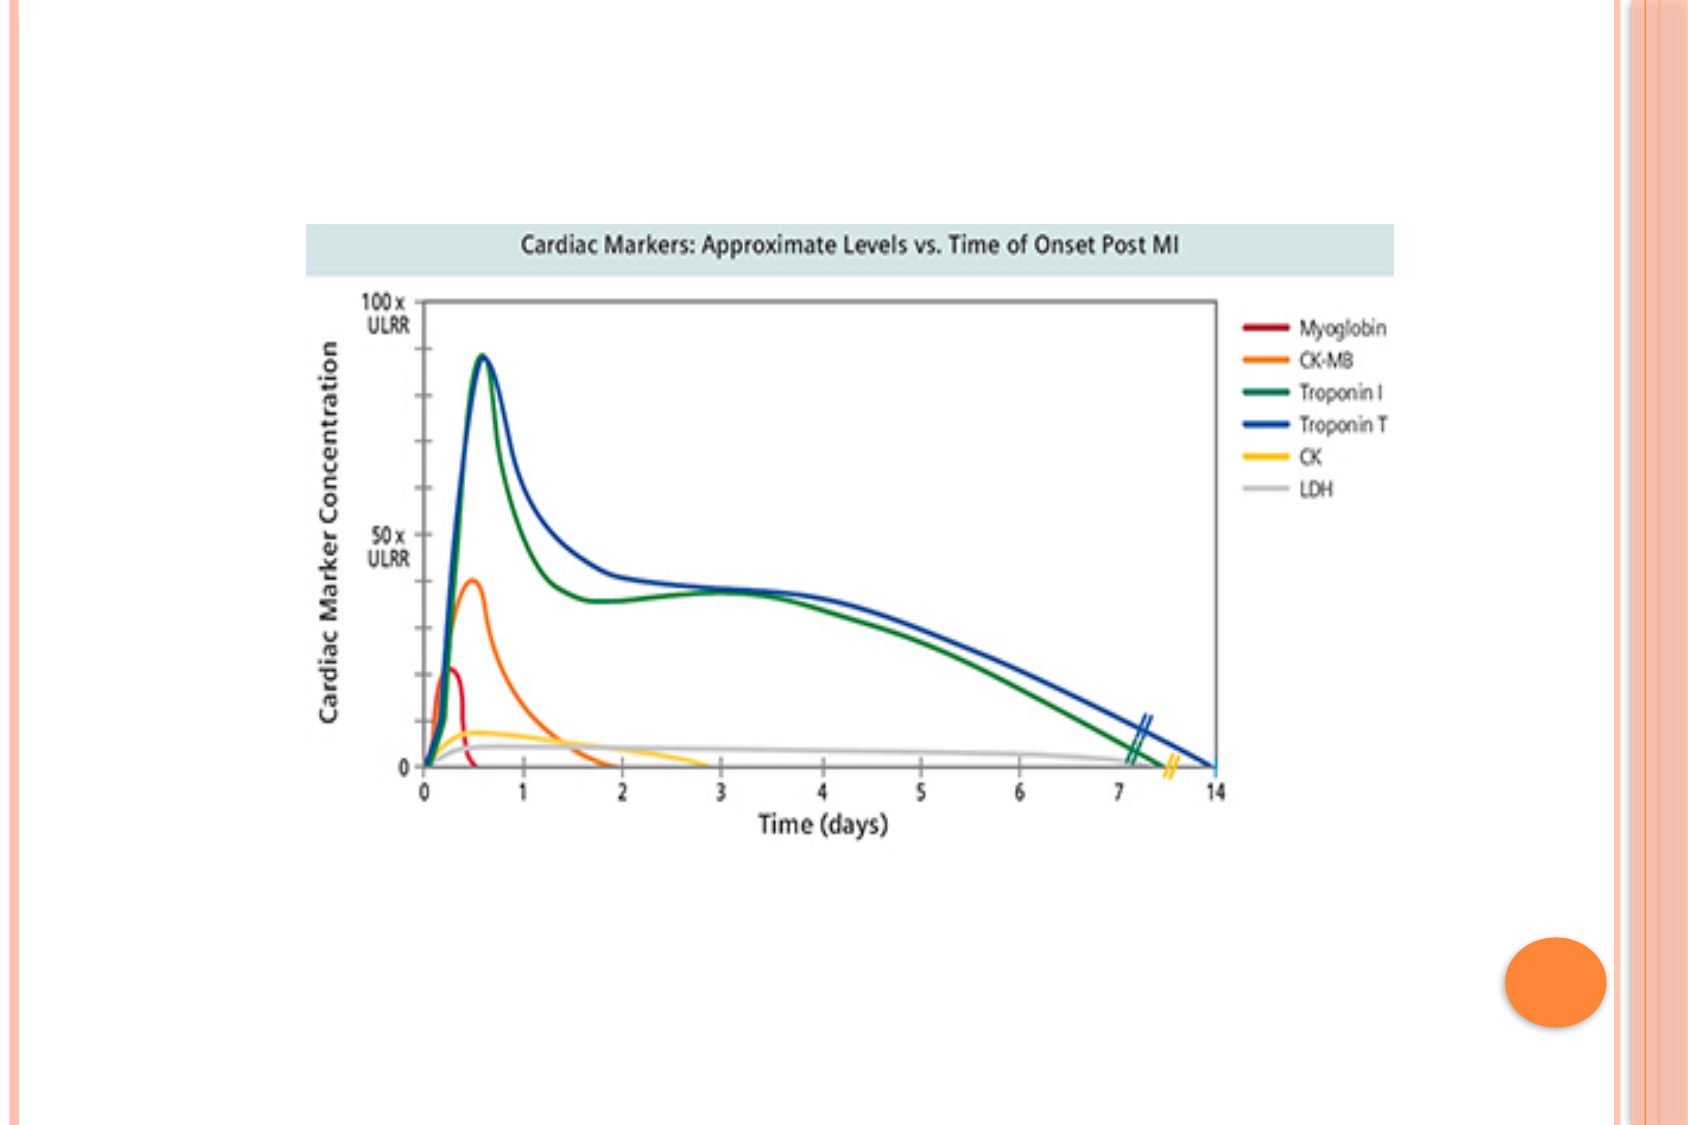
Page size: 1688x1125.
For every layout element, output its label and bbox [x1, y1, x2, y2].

picture [305, 224, 1395, 852]
